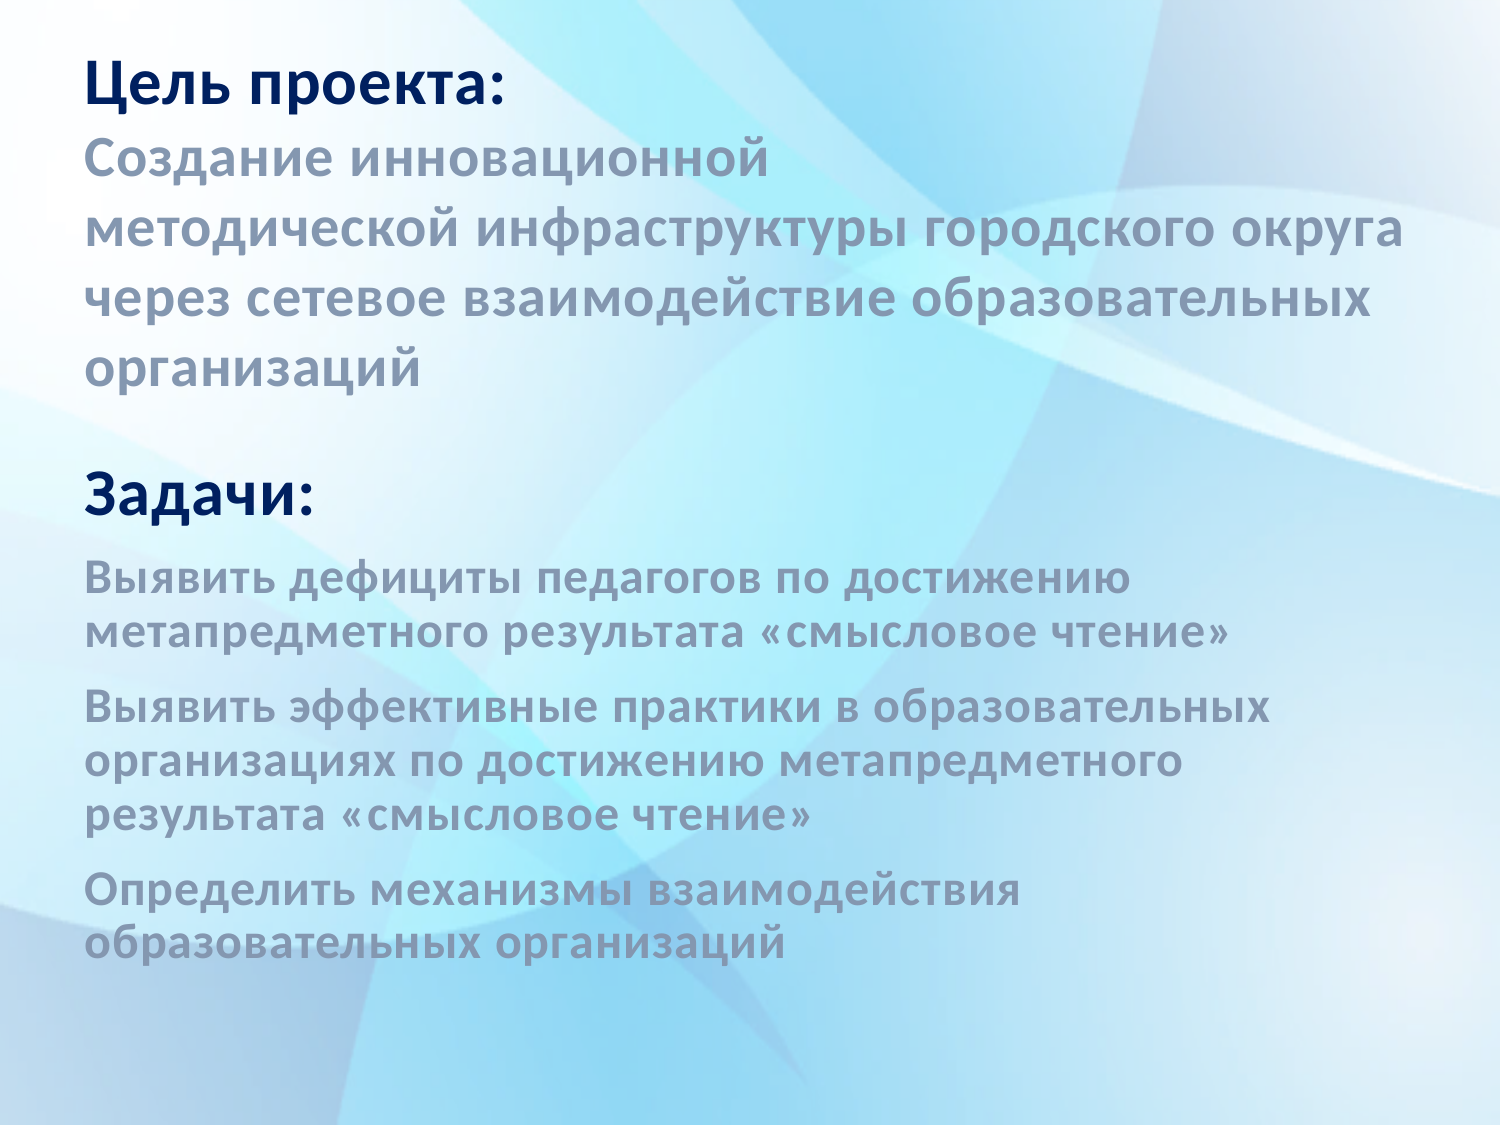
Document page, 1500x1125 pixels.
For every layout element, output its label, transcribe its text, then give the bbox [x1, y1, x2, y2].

list Задачи: Выявить дефициты педагогов по достижению метапредметного результата «смысловое чтение» Выявить эффективные практики в образовательных организациях по достижению метапредметного результата «смысловое чтение» Определить механизмы взаимодействия образовательных организаций [69, 450, 1431, 1089]
text_box Цель проекта: Создание инновационной методической инфраструктуры городского округа через сетевое взаимодействие образовательных организаций [69, 30, 1431, 406]
